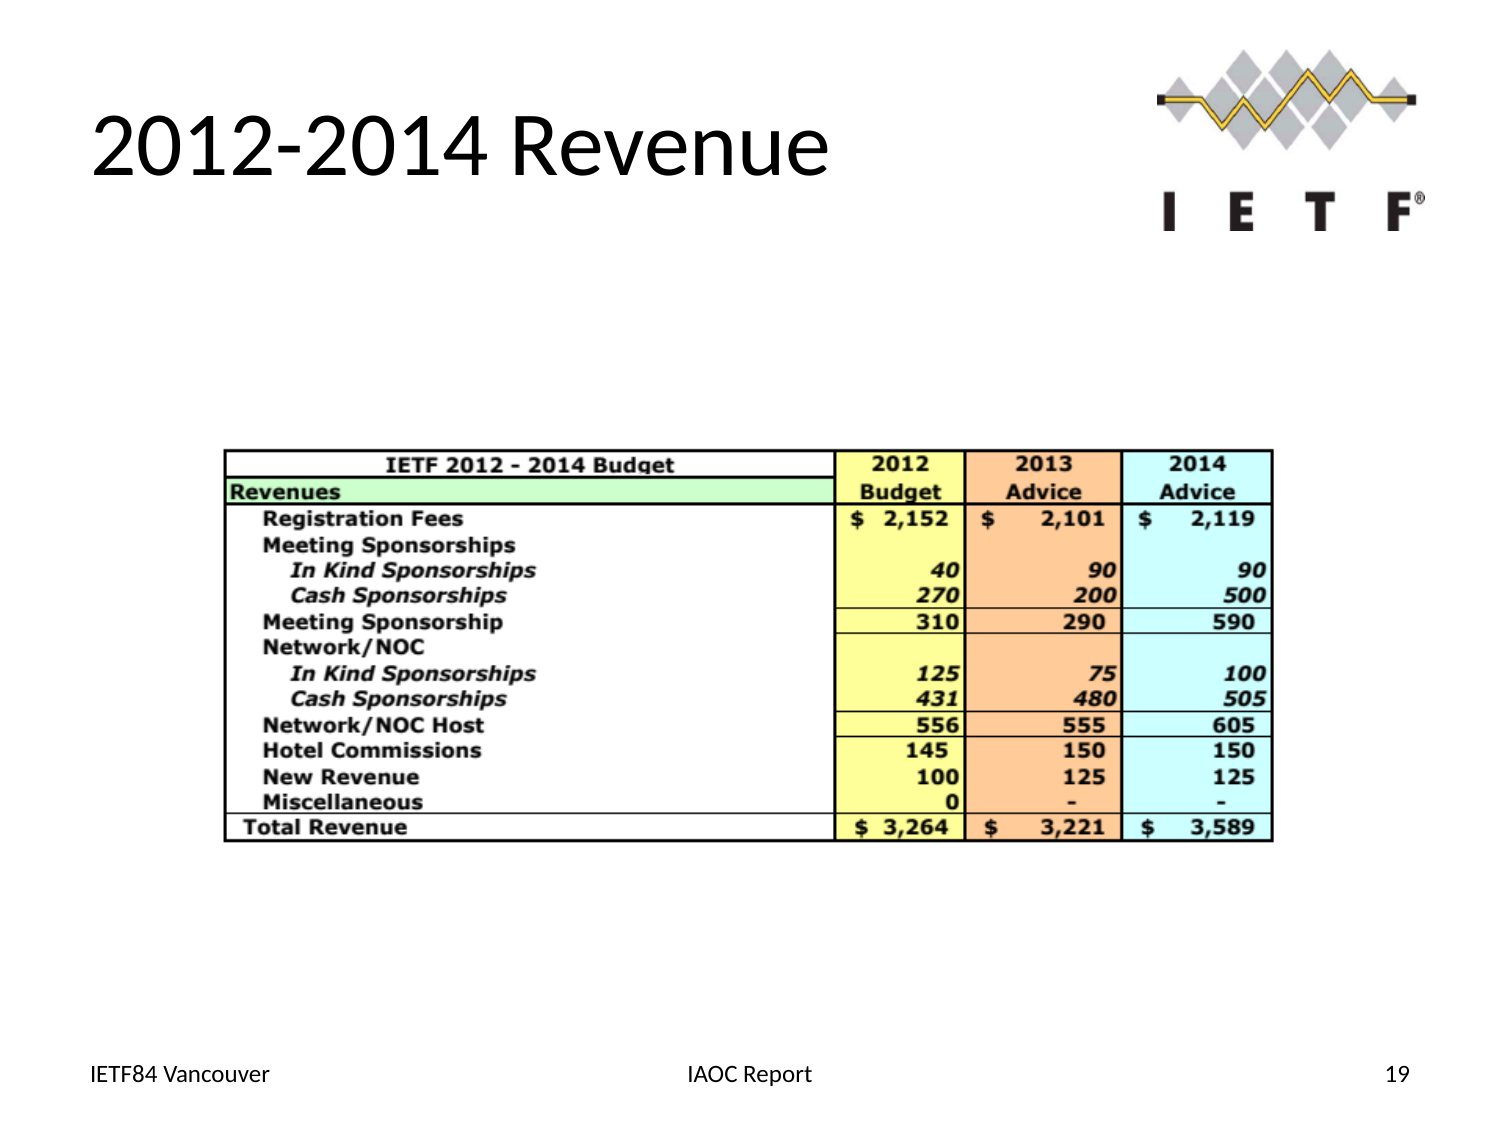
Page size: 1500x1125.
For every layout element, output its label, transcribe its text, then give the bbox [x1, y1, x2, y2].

slide_number IETF84 Vancouver [75, 1042, 425, 1103]
picture [1157, 49, 1425, 231]
footer IAOC Report [512, 1042, 988, 1103]
title 2012-2014 Revenue [75, 45, 1138, 233]
picture [199, 431, 1301, 851]
slide_number 19 [1074, 1042, 1425, 1103]
